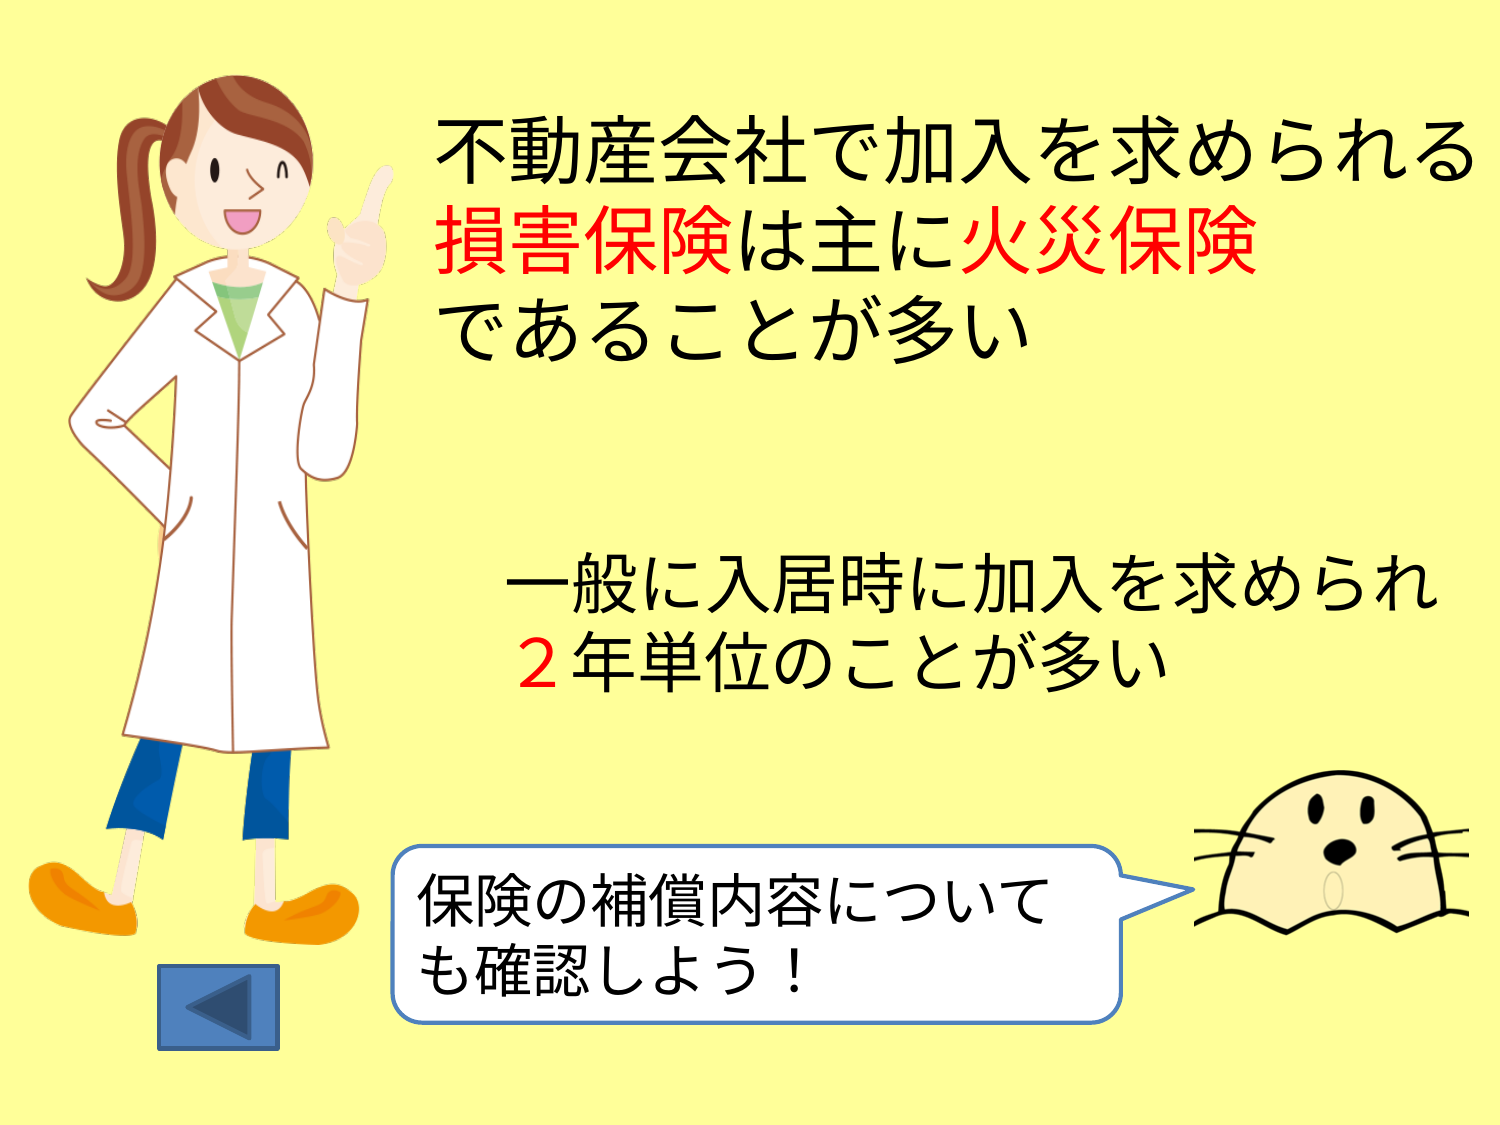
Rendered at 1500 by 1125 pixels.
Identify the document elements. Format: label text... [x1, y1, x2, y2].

text_box 一般に入居時に加入を求められ ２年単位のことが多い [407, 533, 1456, 709]
picture [17, 62, 403, 967]
text_box 不動産会社で加入を求められる損害保険は主に火災保険 であることが多い [419, 96, 1500, 382]
text_box [157, 975, 280, 1051]
text_box 保険の補償内容についても確認しよう！ [390, 843, 1189, 1025]
picture [1194, 770, 1470, 941]
